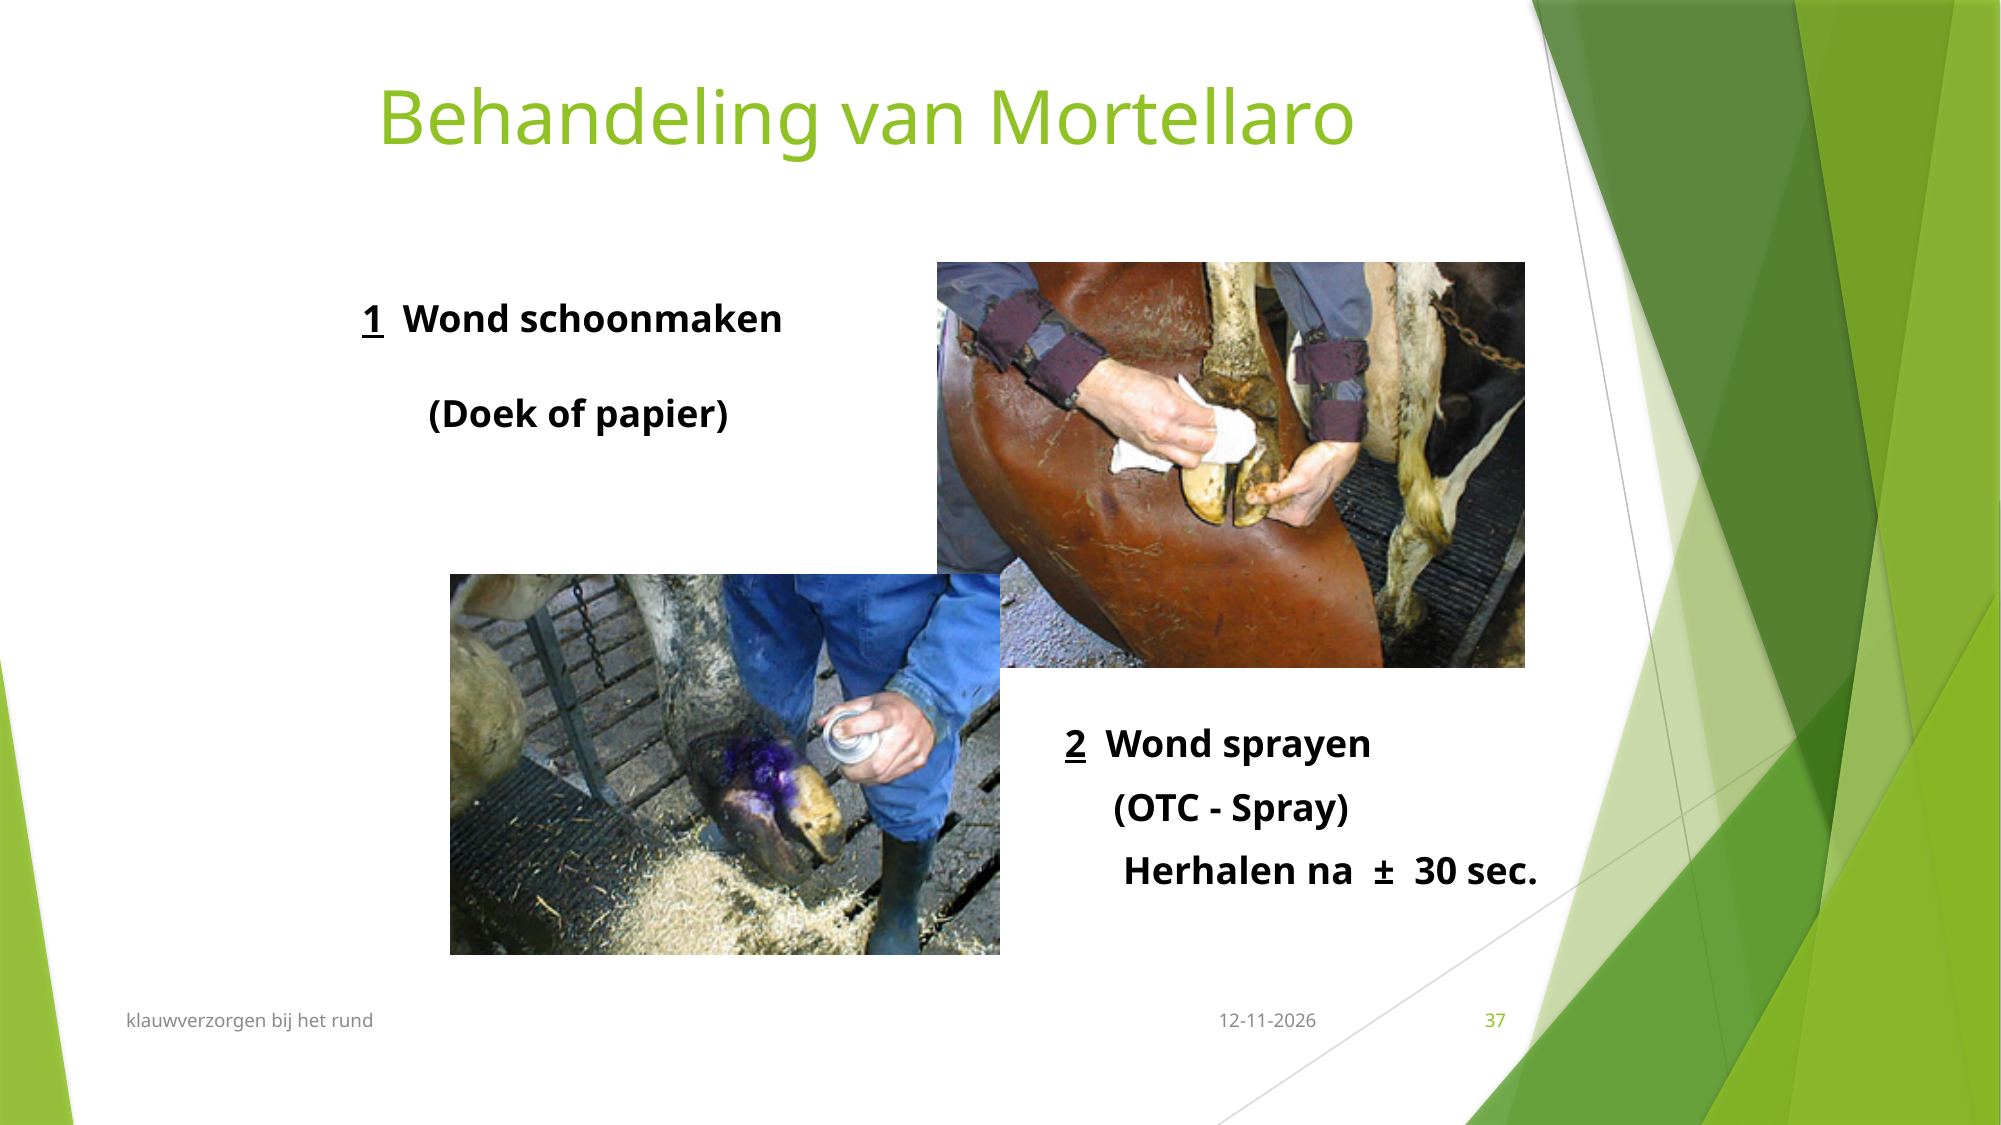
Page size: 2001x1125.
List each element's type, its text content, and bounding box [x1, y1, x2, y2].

footer klauwverzorgen bij het rund [111, 991, 1145, 1051]
text_box 1 Wond schoonmaken (Doek of papier) [337, 287, 932, 447]
picture [449, 261, 1526, 955]
text_box 2 Wond sprayen (OTC - Spray) Herhalen na ± 30 sec. [1049, 712, 1738, 900]
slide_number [1181, 991, 1332, 1051]
title Behandeling van Mortellaro [362, 62, 1638, 250]
slide_number 37 [1409, 991, 1522, 1051]
